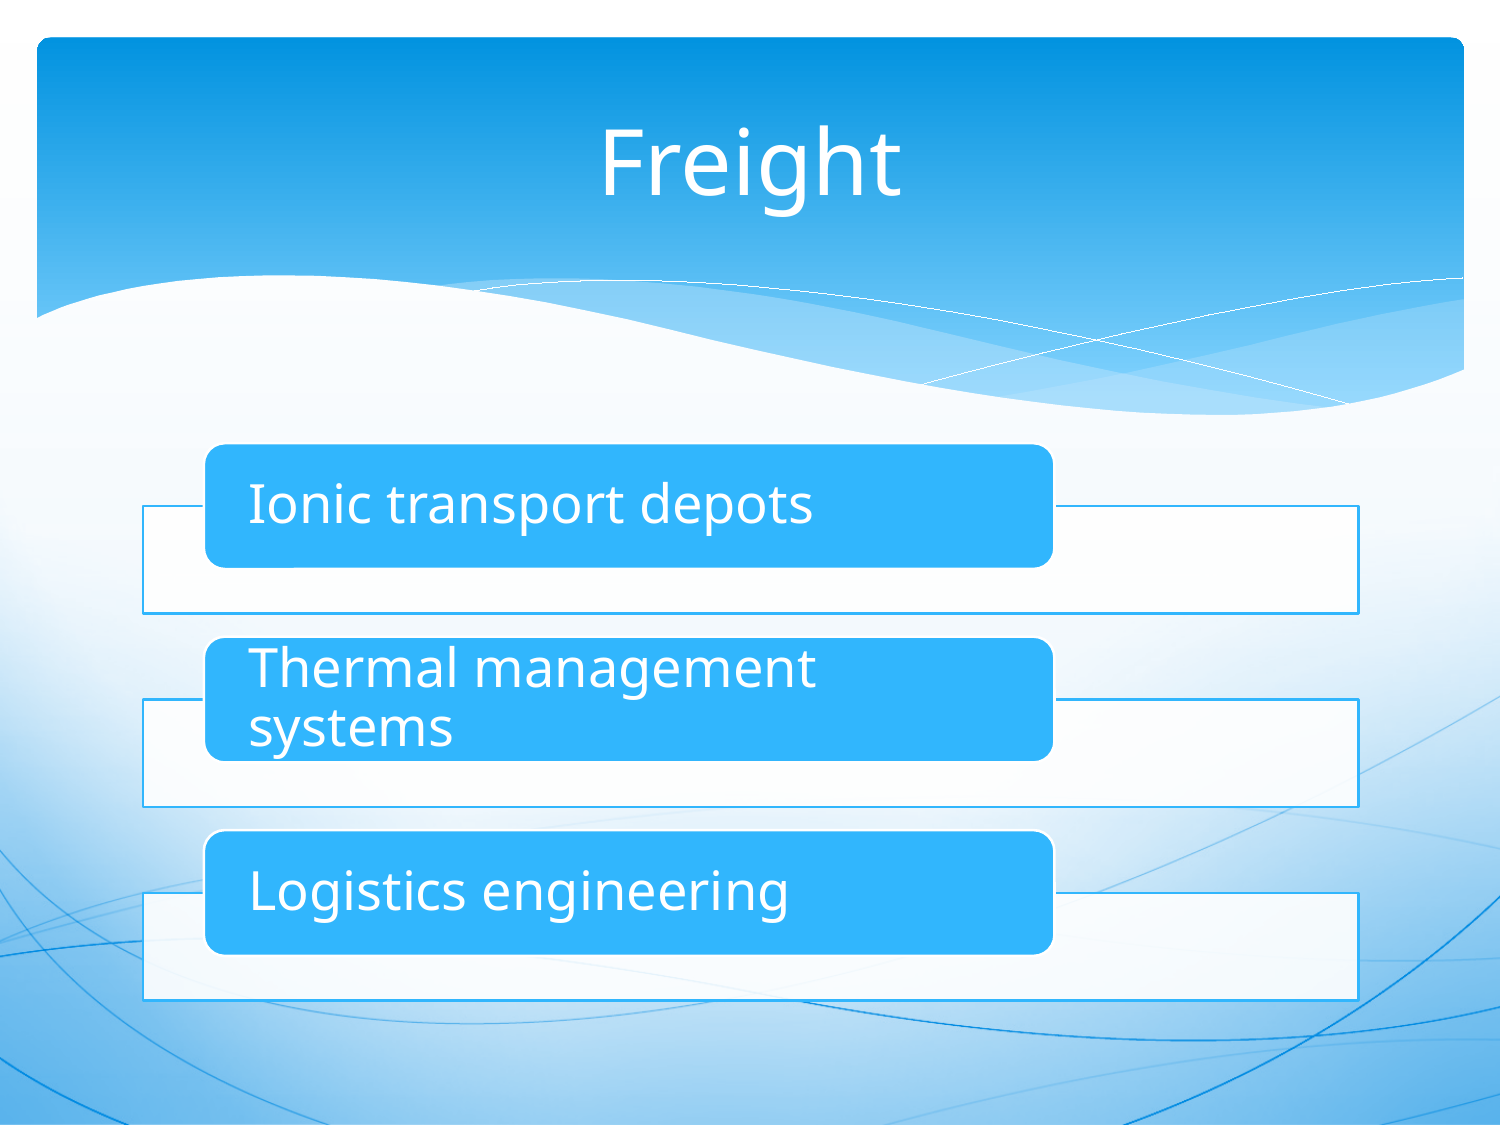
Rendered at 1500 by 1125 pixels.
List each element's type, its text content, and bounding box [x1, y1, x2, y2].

title Freight [75, 55, 1425, 261]
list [142, 438, 1359, 1006]
